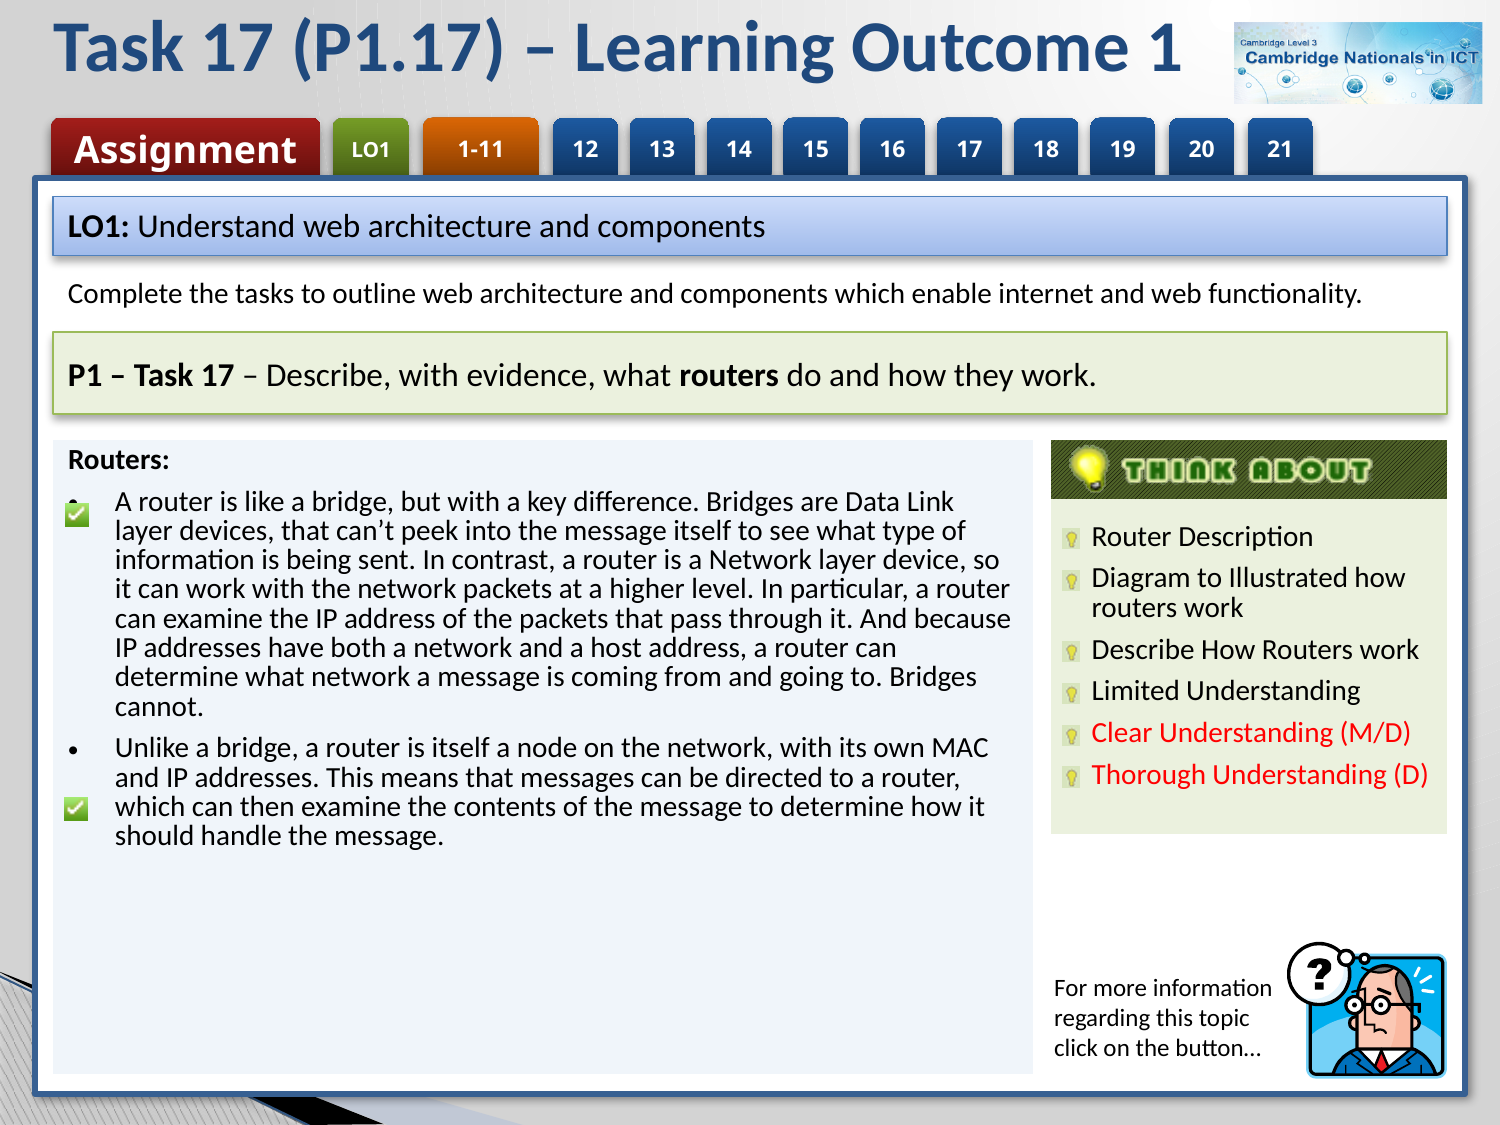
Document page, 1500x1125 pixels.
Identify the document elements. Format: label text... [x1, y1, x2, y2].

picture [65, 503, 89, 527]
picture [281, 1114, 303, 1125]
table_cell Router Description Diagram to Illustrated how routers work Describe How Routers work Limited Understanding Clear Understanding (M/D) Thorough Understanding (D) [1051, 499, 1447, 834]
picture [1062, 683, 1080, 704]
picture [1068, 442, 1377, 498]
picture [1062, 766, 1080, 788]
picture [1062, 725, 1080, 746]
text_box Complete the tasks to outline web architecture and components which enable internet and web functionality. [53, 267, 1447, 317]
text_box LO1: Understand web architecture and components [52, 196, 1448, 256]
picture [64, 797, 88, 821]
table_header Routers: A router is like a bridge, but with a key difference. Bridges are Data Link layer devices, that can’t peek into the message itself to see what type of information is being sent. In contrast, a router is a Network layer device, so it can work with the network packets at a higher level. In particular, a router can examine the IP address of the packets that pass through it. And because IP addresses have both a network and a host address, a router can determine what network a message is coming from and going to. Bridges cannot. Unlike a bridge, a router is itself a node on the network, with its own MAC and IP addresses. This means that messages can be directed to a router, which can then examine the contents of the message to determine how it should handle the message. [53, 440, 1033, 1074]
picture [1062, 528, 1080, 549]
picture [1062, 641, 1080, 662]
picture [1389, 22, 1483, 104]
picture [1062, 570, 1080, 591]
picture [1286, 941, 1448, 1079]
table_header [1051, 440, 1447, 499]
title Task 17 (P1.17) – Learning Outcome 1 [39, 0, 1389, 124]
text_box For more information regarding this topic click on the button… [1039, 964, 1280, 1069]
text_box P1 – Task 17 – Describe, with evidence, what routers do and how they work. [52, 331, 1448, 415]
text_box [35, 178, 1465, 1094]
